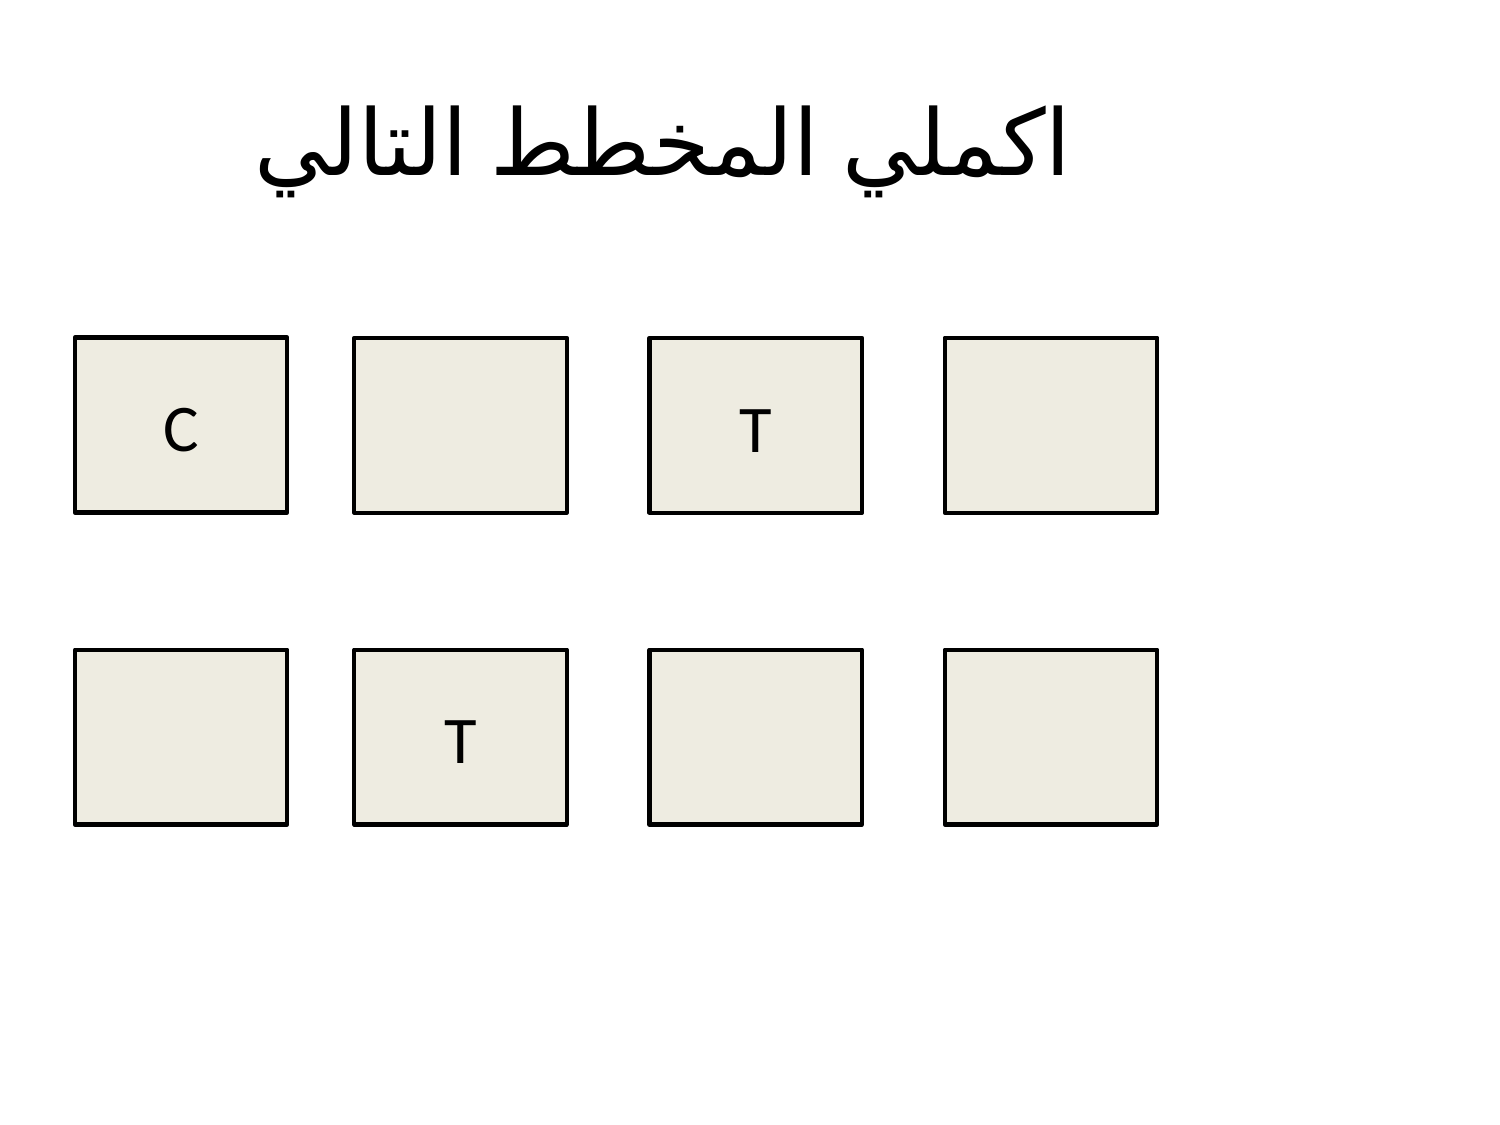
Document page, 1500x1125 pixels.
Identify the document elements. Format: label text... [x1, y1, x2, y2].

text_box C [73, 335, 289, 515]
text_box [943, 336, 1159, 515]
text_box [647, 648, 864, 827]
text_box T [647, 336, 864, 515]
title اكملي المخطط التالي [0, 45, 1350, 233]
text_box T [352, 648, 569, 827]
text_box [943, 648, 1159, 827]
text_box [73, 648, 289, 827]
text_box [352, 336, 569, 515]
